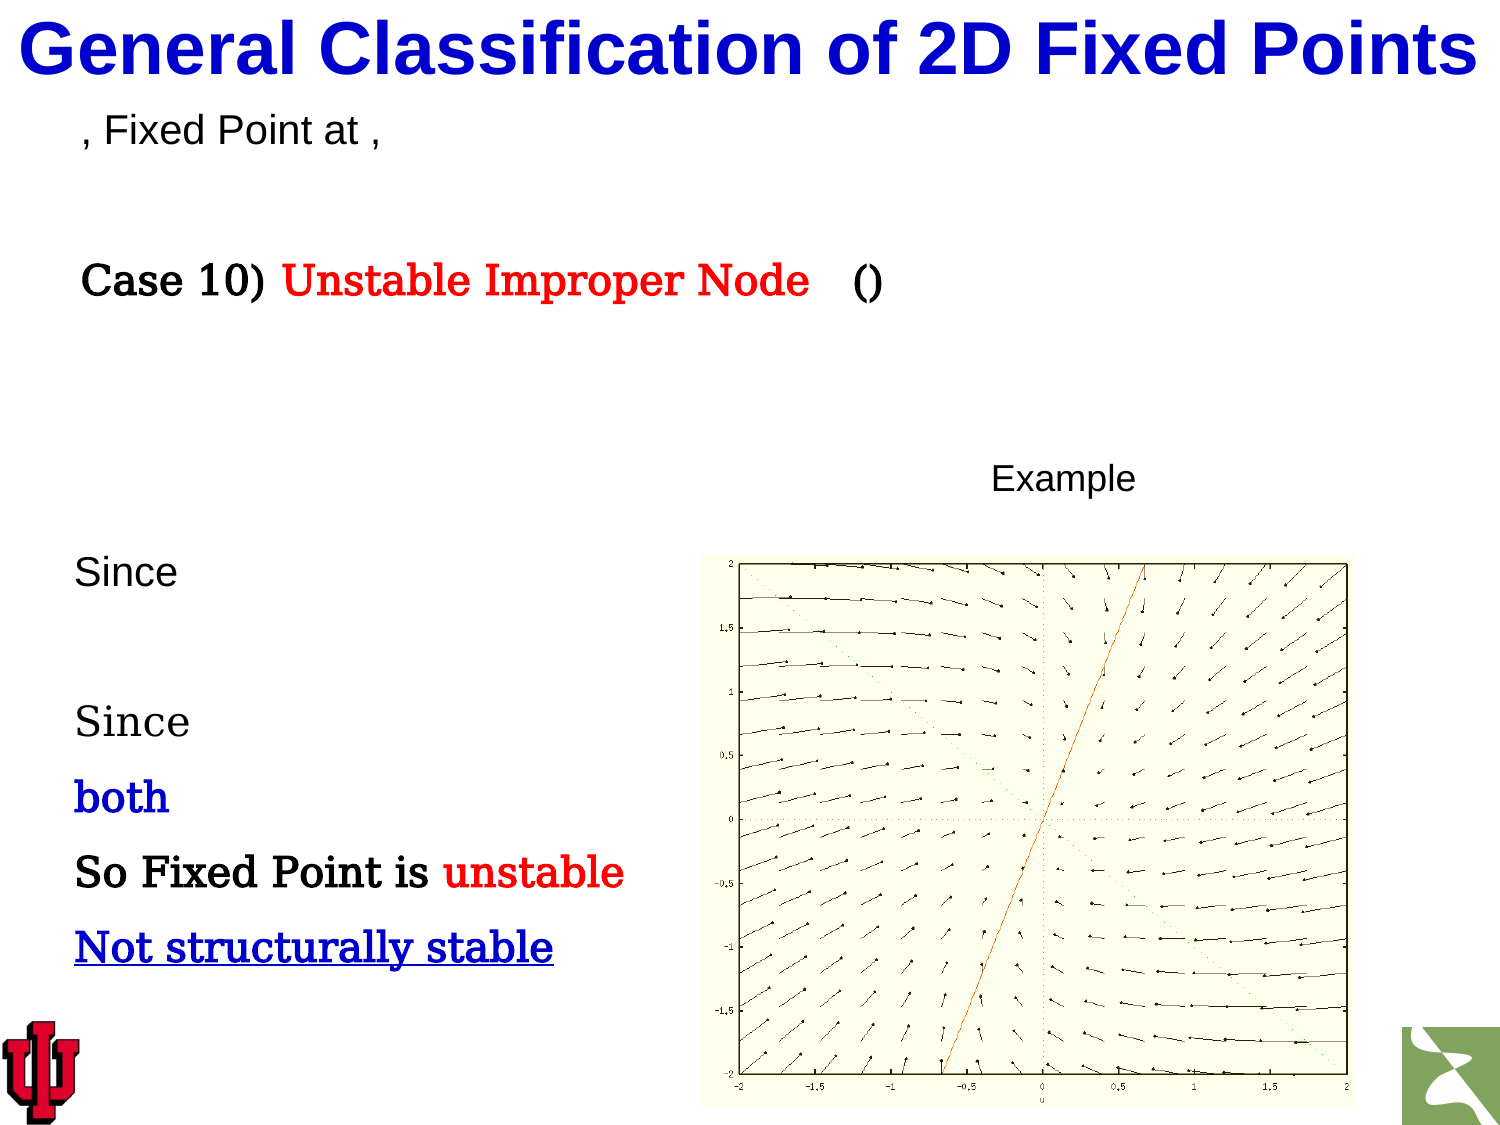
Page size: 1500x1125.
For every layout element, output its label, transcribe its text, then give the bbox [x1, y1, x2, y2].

picture [1402, 1027, 1500, 1125]
picture [699, 554, 1357, 1107]
picture [0, 1020, 80, 1125]
title General Classification of 2D Fixed Points [0, 0, 1500, 90]
